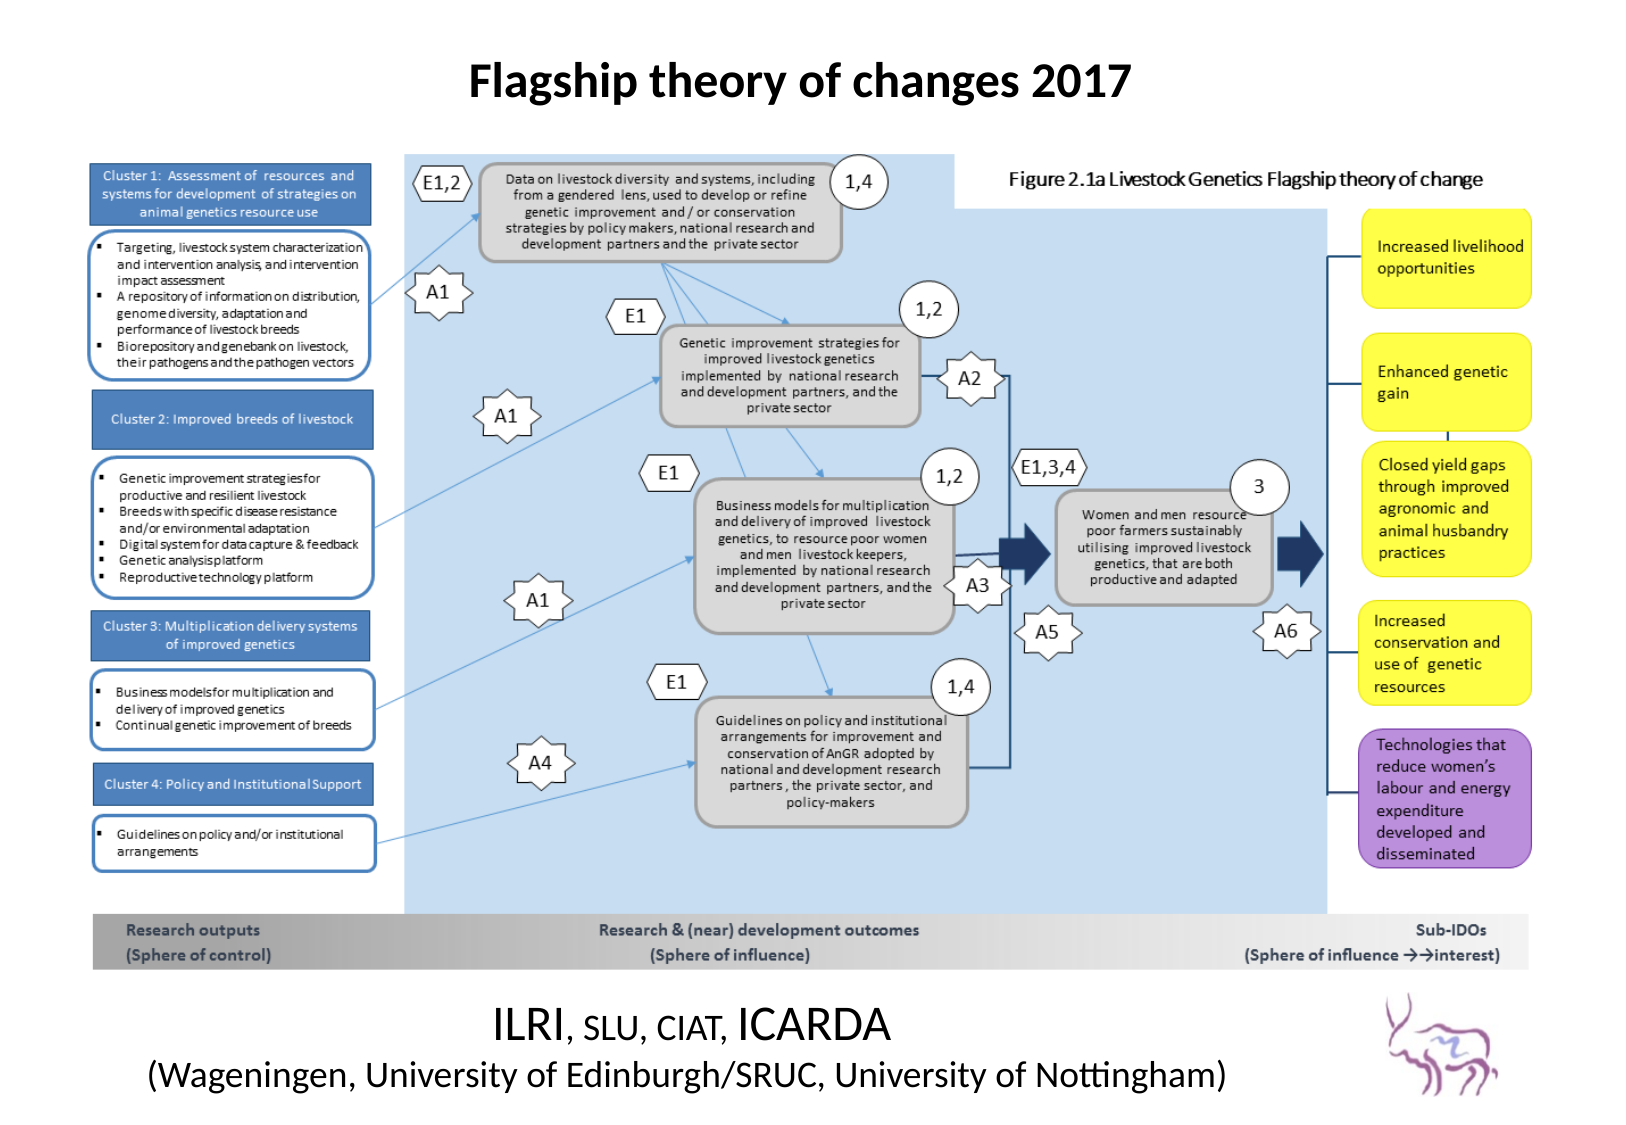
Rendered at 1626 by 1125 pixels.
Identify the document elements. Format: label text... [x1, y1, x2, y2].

text_box ILRI, SLU, CIAT, ICARDA (Wageningen, University of Edinburgh/SRUC, University of Nottingham) [131, 982, 1252, 1103]
text_box Flagship theory of changes 2017 [62, 39, 1540, 115]
picture [1385, 992, 1499, 1097]
picture [85, 153, 1540, 972]
